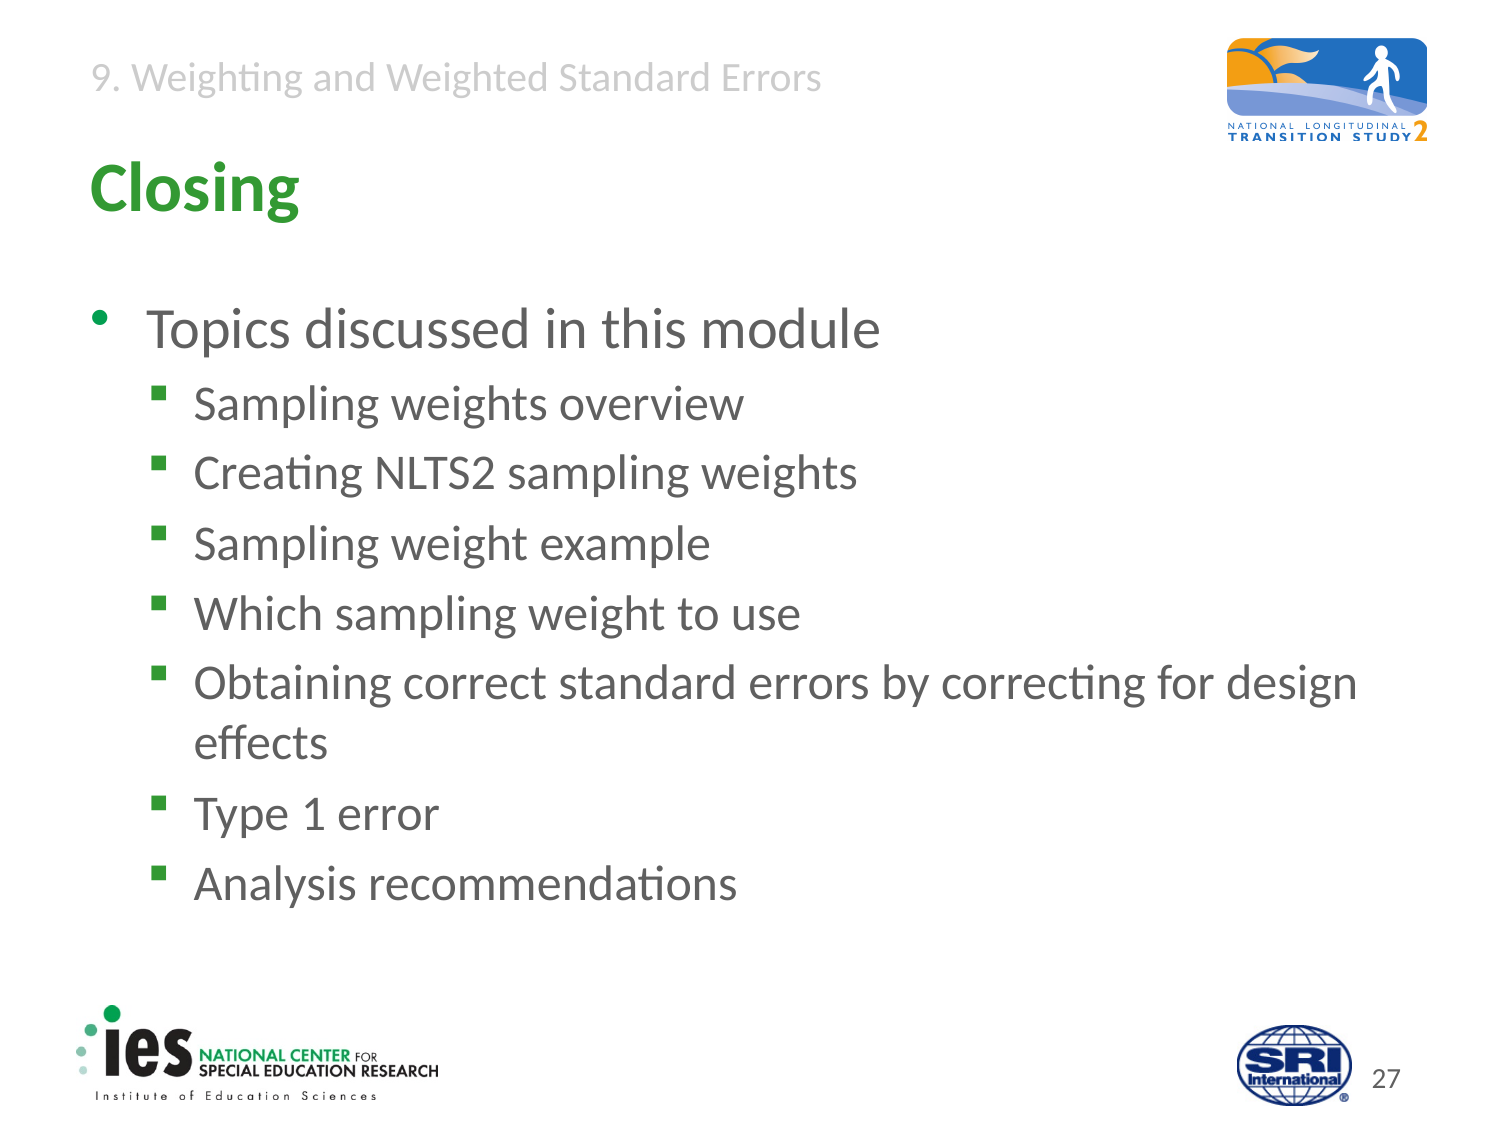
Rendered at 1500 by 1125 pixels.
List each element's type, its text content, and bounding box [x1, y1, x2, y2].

picture [1237, 1026, 1352, 1106]
list Topics discussed in this module Sampling weights overview Creating NLTS2 sampling weights Sampling weight example Which sampling weight to use Obtaining correct standard errors by correcting for design effects Type 1 error Analysis recommendations [74, 282, 1426, 1026]
picture [76, 1026, 438, 1100]
title Closing [74, 115, 1426, 251]
slide_number 26 [1312, 1051, 1417, 1125]
